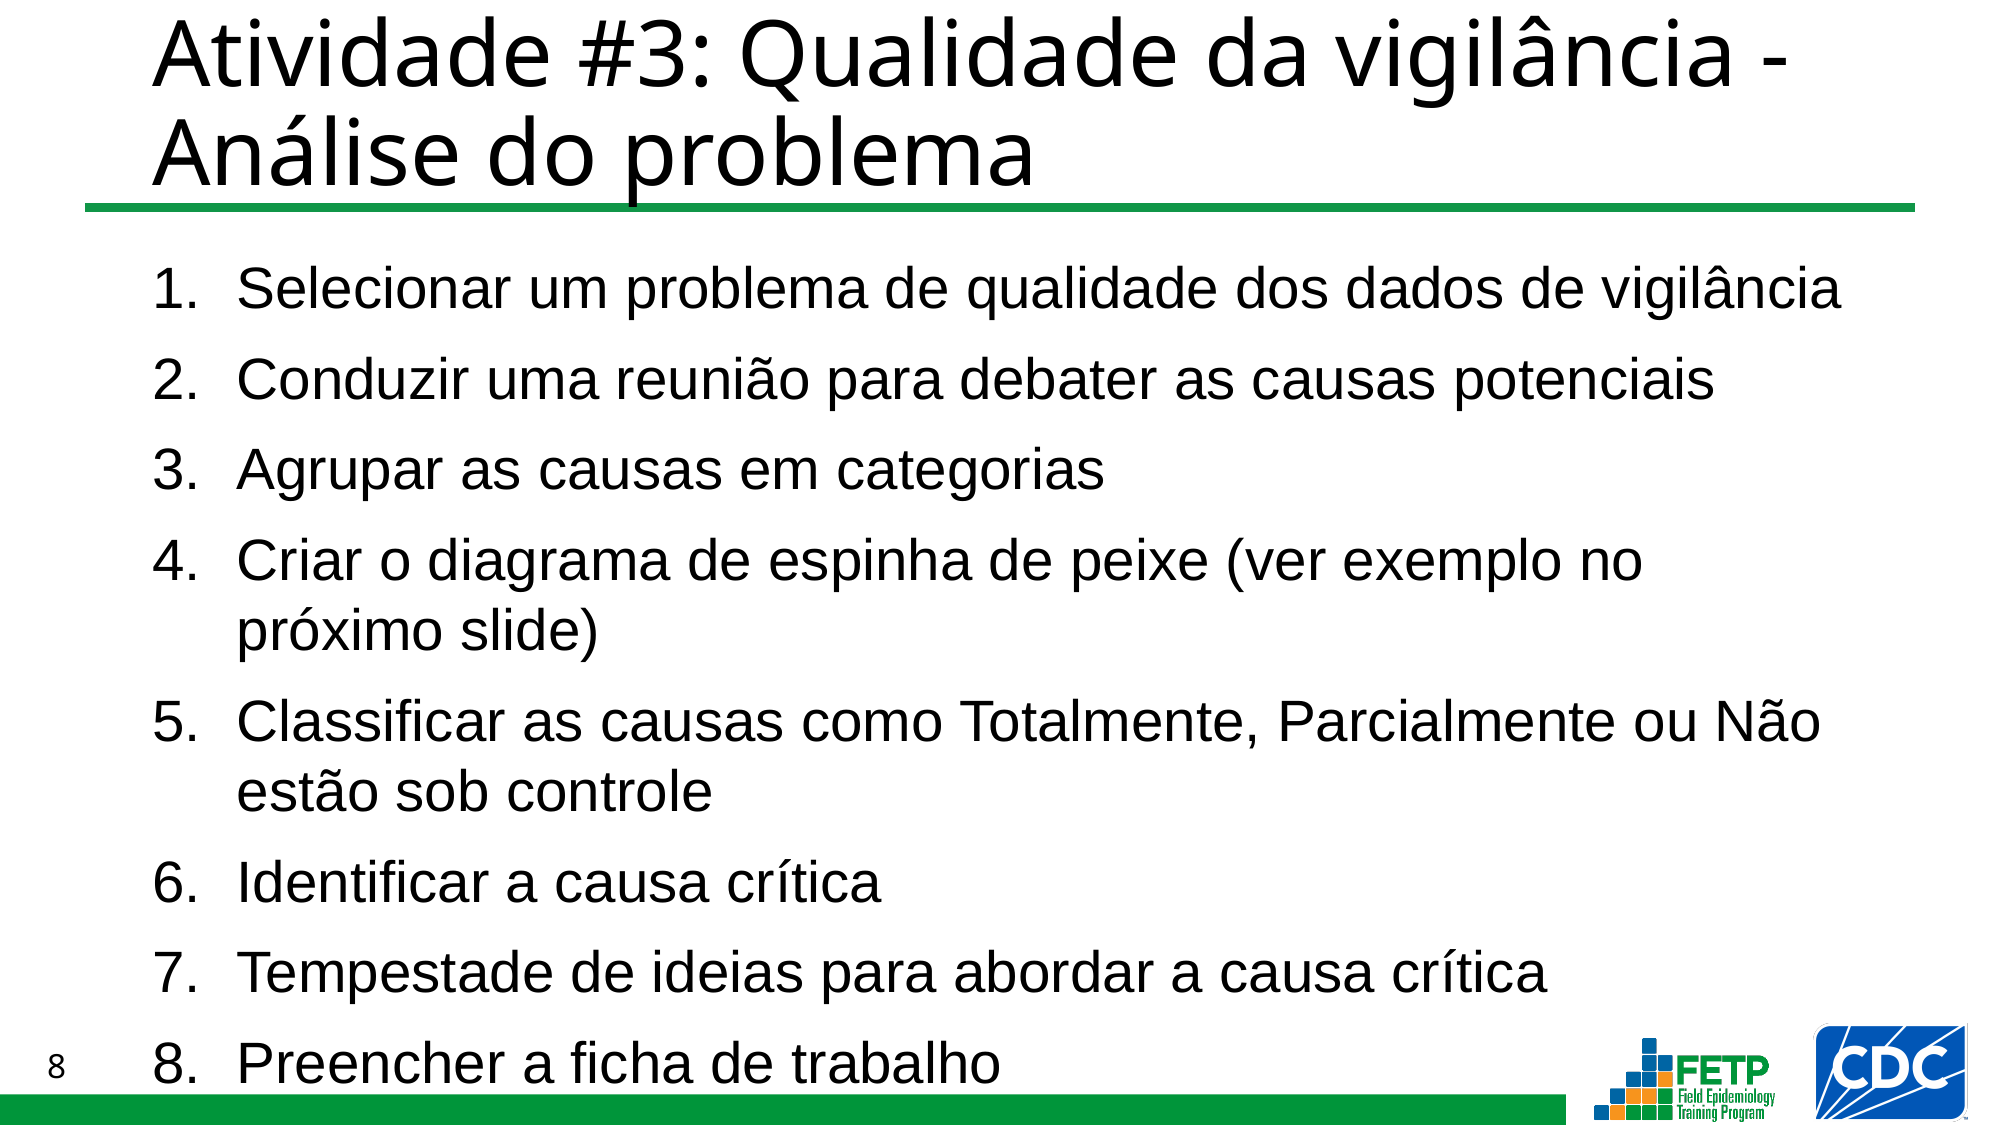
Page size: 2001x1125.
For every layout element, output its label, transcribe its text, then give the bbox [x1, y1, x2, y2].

list Selecionar um problema de qualidade dos dados de vigilância Conduzir uma reunião para debater as causas potenciais Agrupar as causas em categorias Criar o diagrama de espinha de peixe (ver exemplo no próximo slide) Classificar as causas como Totalmente, Parcialmente ou Não estão sob controle Identificar a causa crítica Tempestade de ideias para abordar a causa crítica Preencher a ficha de trabalho [137, 242, 1863, 1004]
title Atividade #3: Qualidade da vigilância - Análise do problema [137, 0, 1863, 207]
picture [1813, 1023, 1968, 1122]
picture [1594, 1038, 1775, 1122]
